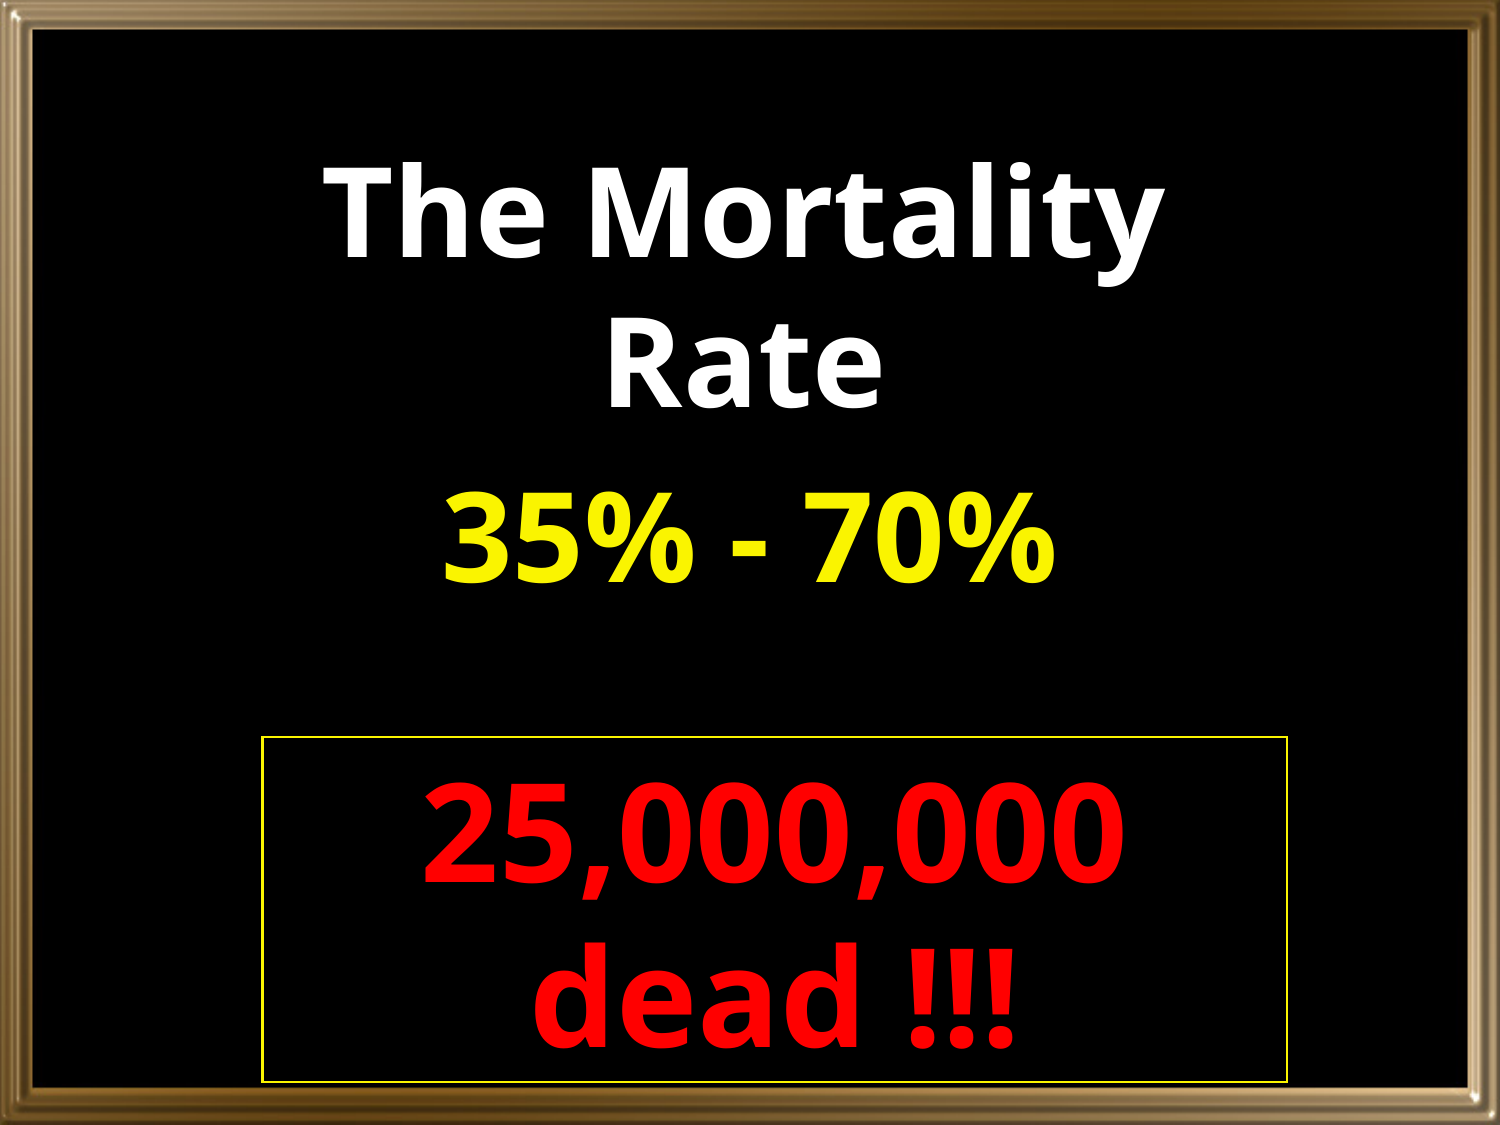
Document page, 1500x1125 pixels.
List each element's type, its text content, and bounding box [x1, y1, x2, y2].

picture [0, 0, 1500, 1125]
text_box 25,000,000 dead !!! [262, 737, 1288, 1083]
text_box 35% - 70% [374, 449, 1125, 615]
text_box The Mortality Rate [262, 124, 1225, 440]
